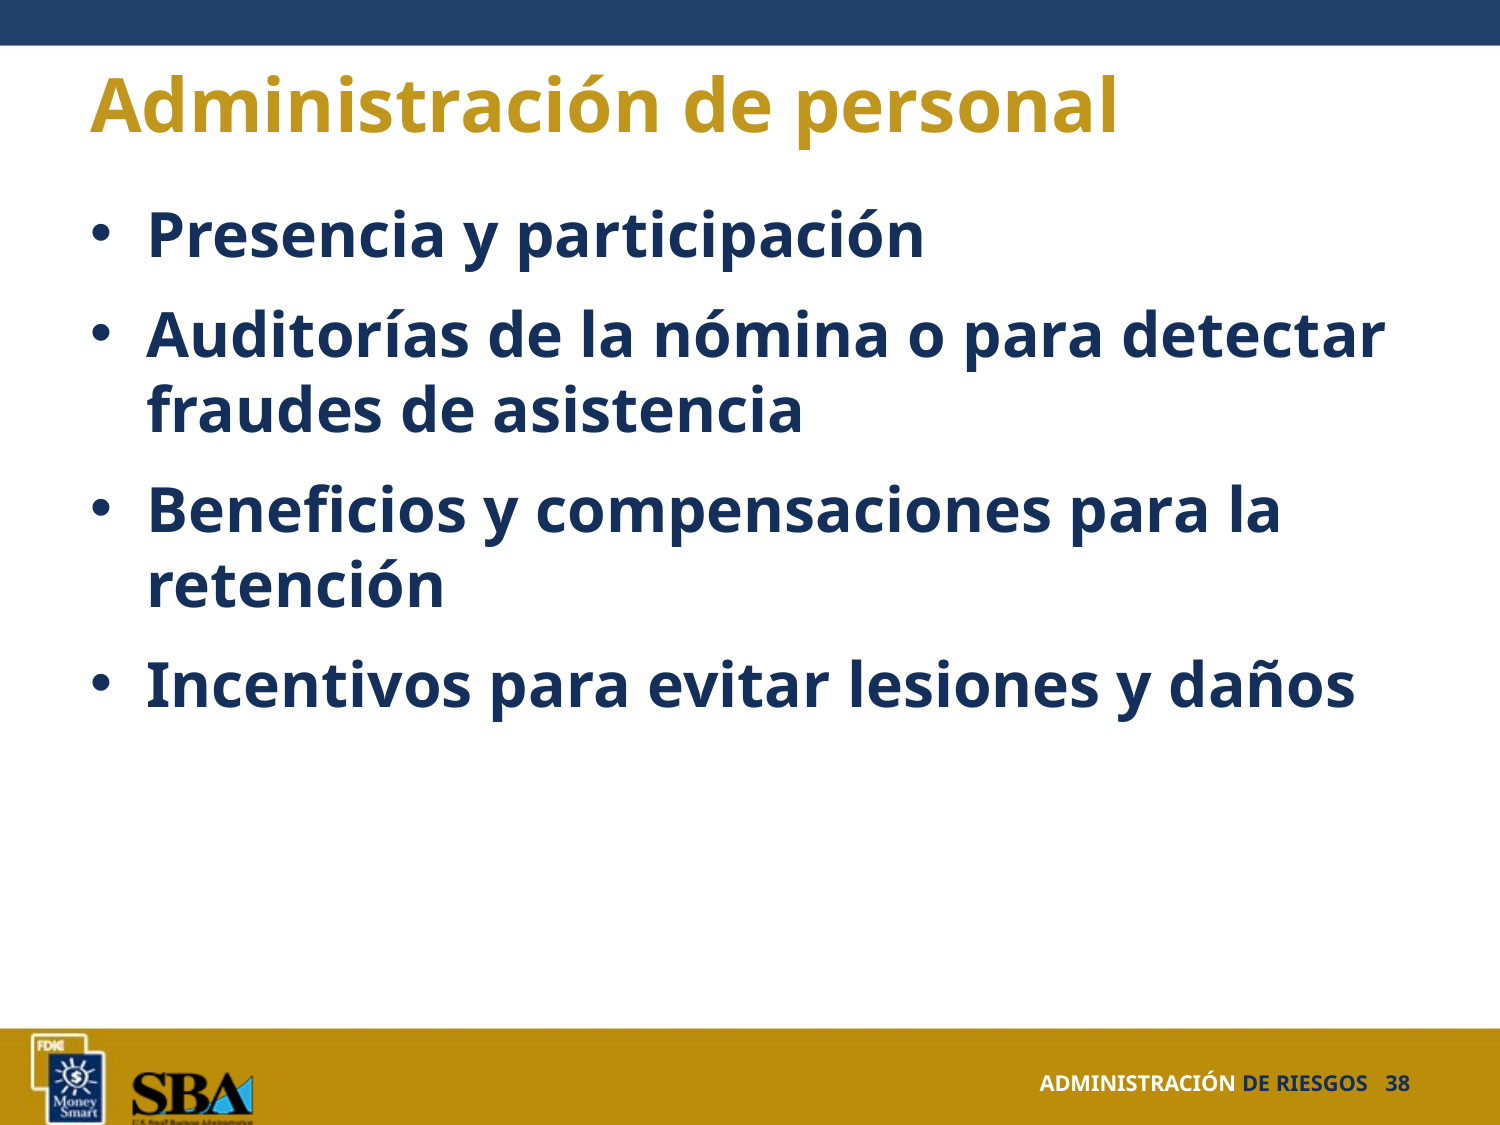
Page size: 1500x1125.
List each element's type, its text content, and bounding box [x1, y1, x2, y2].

list Presencia y participación Auditorías de la nómina o para detectar fraudes de asistencia Beneficios y compensaciones para la retención Incentivos para evitar lesiones y daños [74, 187, 1426, 888]
picture [0, 0, 1500, 1125]
title Administración de personal [74, 49, 1426, 151]
